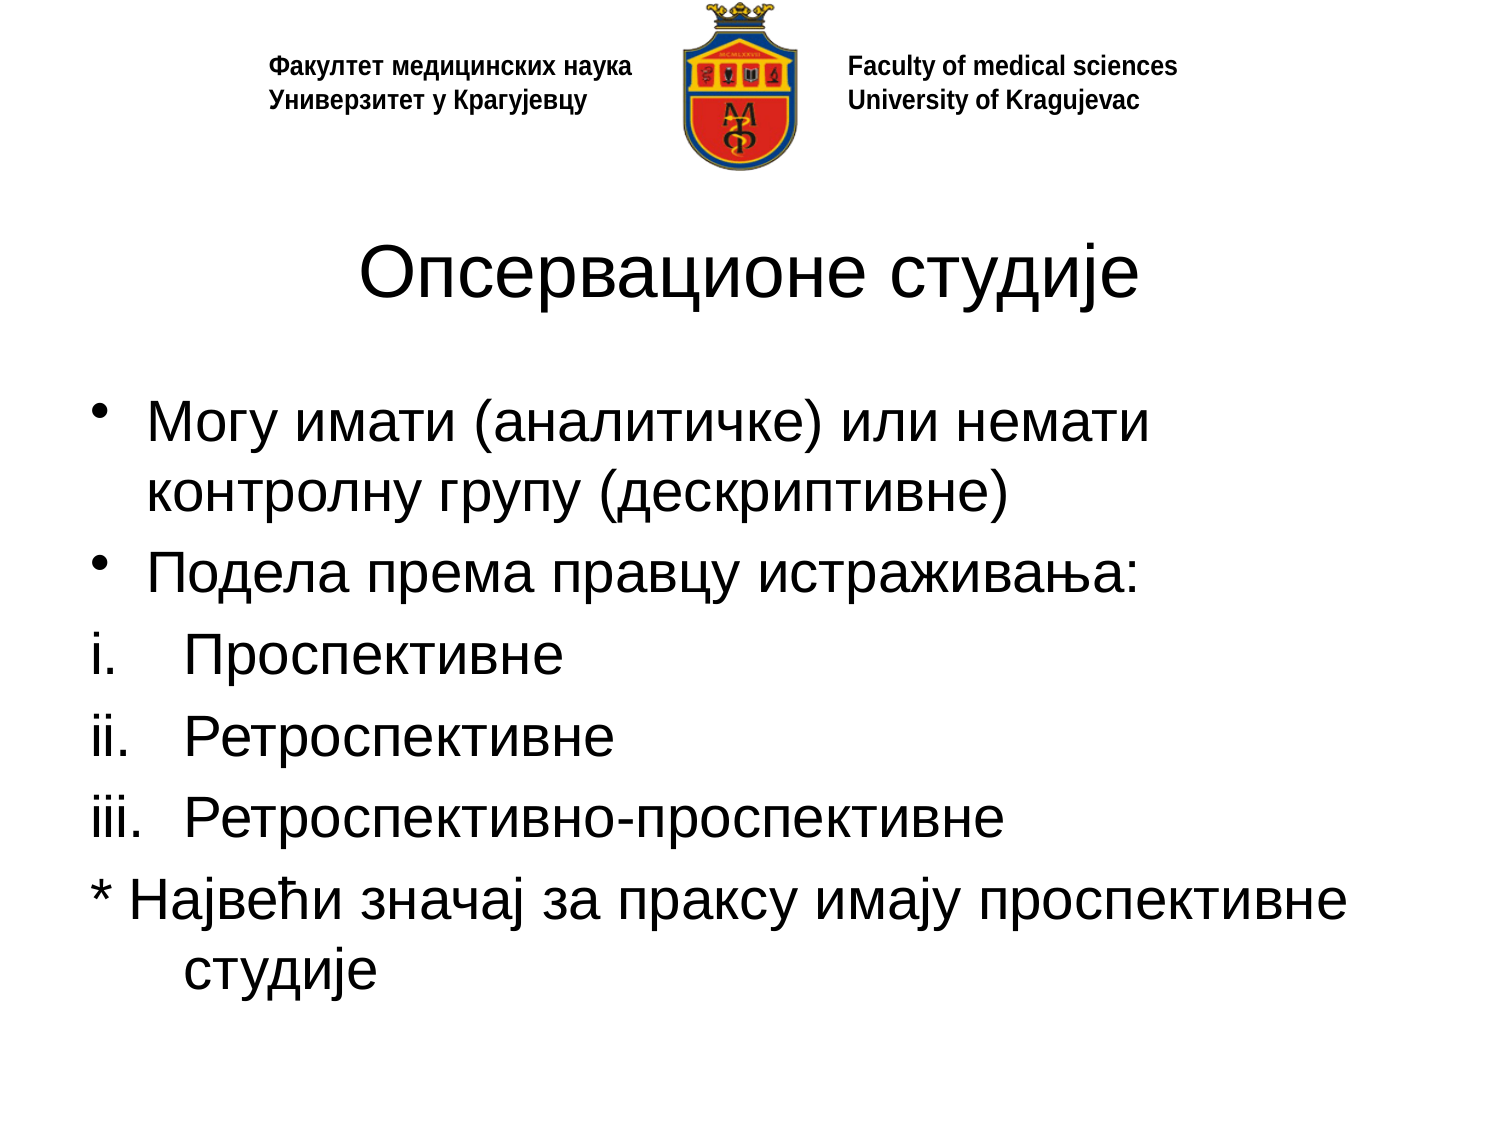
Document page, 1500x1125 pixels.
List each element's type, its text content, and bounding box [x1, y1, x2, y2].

list Могу имати (аналитичке) или немати контролну групу (дескриптивне) Подела према правцу истраживања: Проспективне Ретроспективне Ретроспективно-проспективне * Највећи значај за праксу имају проспективне студије [74, 374, 1426, 1118]
title Опсервационе студије [74, 173, 1426, 362]
